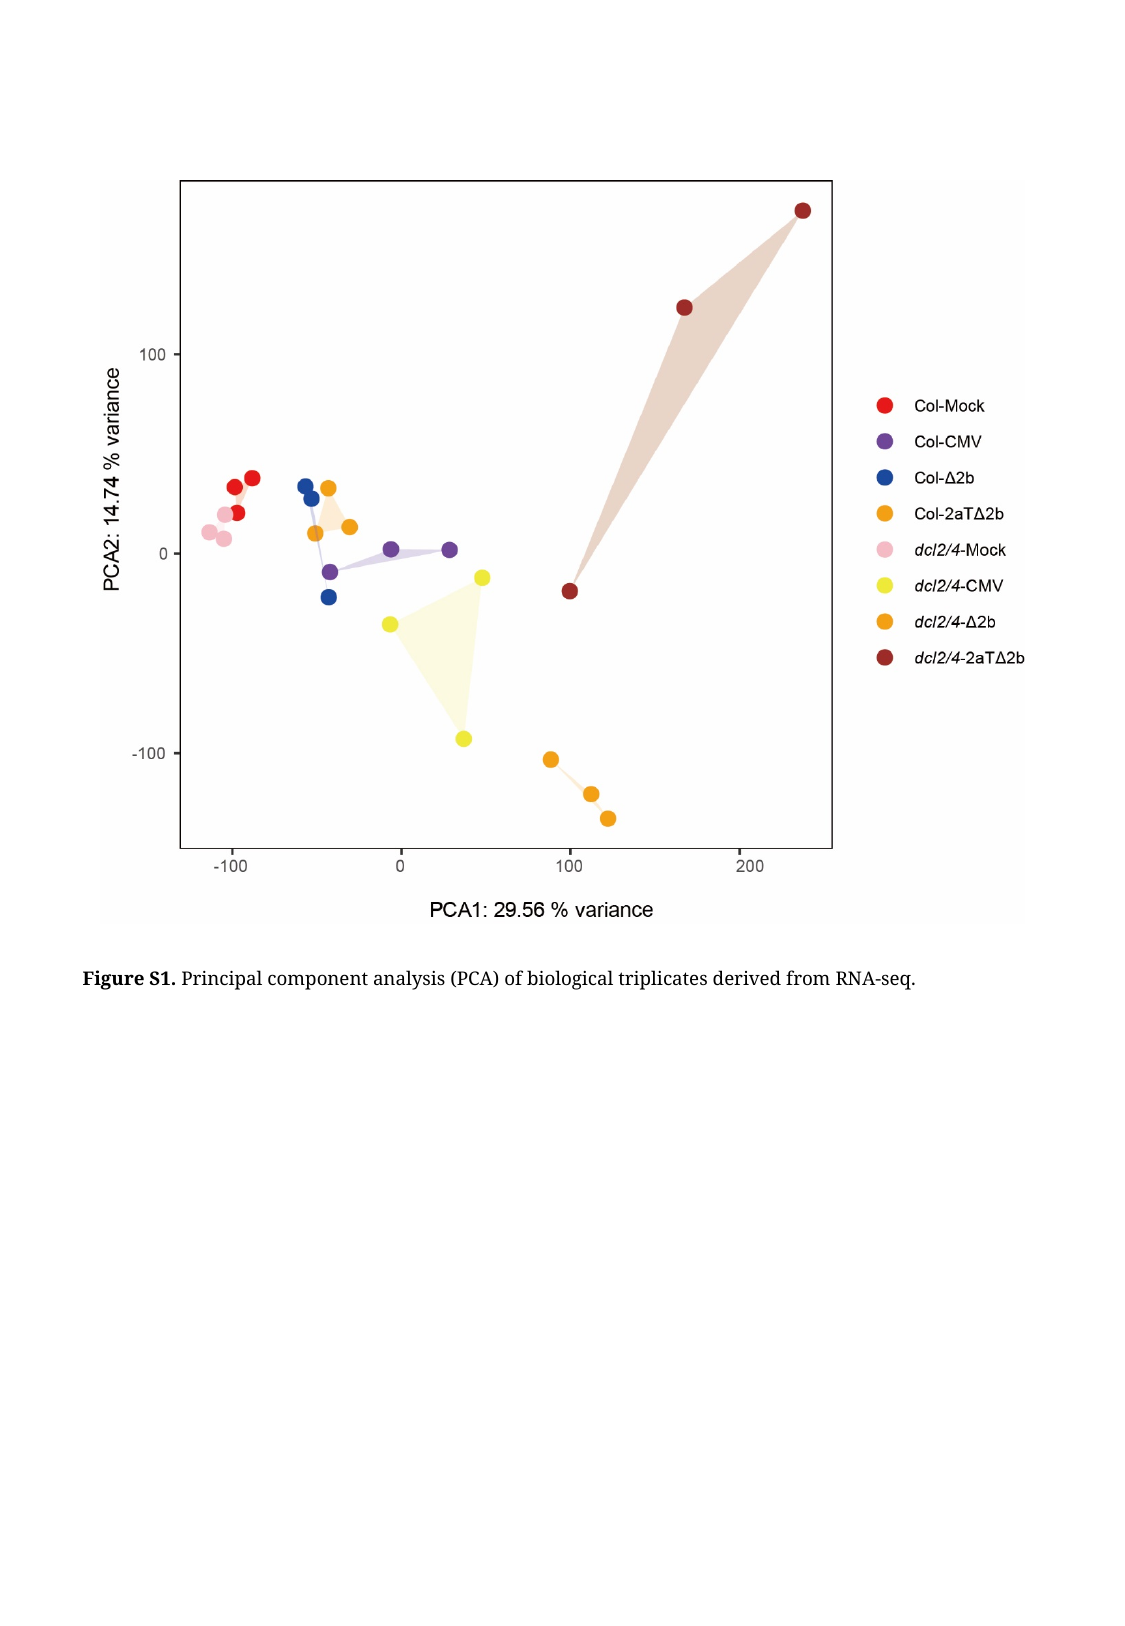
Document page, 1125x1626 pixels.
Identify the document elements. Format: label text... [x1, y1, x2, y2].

picture [100, 180, 1025, 924]
text_box Figure S1. Principal component analysis (PCA) of biological triplicates derived from RNA-seq. [67, 959, 1099, 997]
